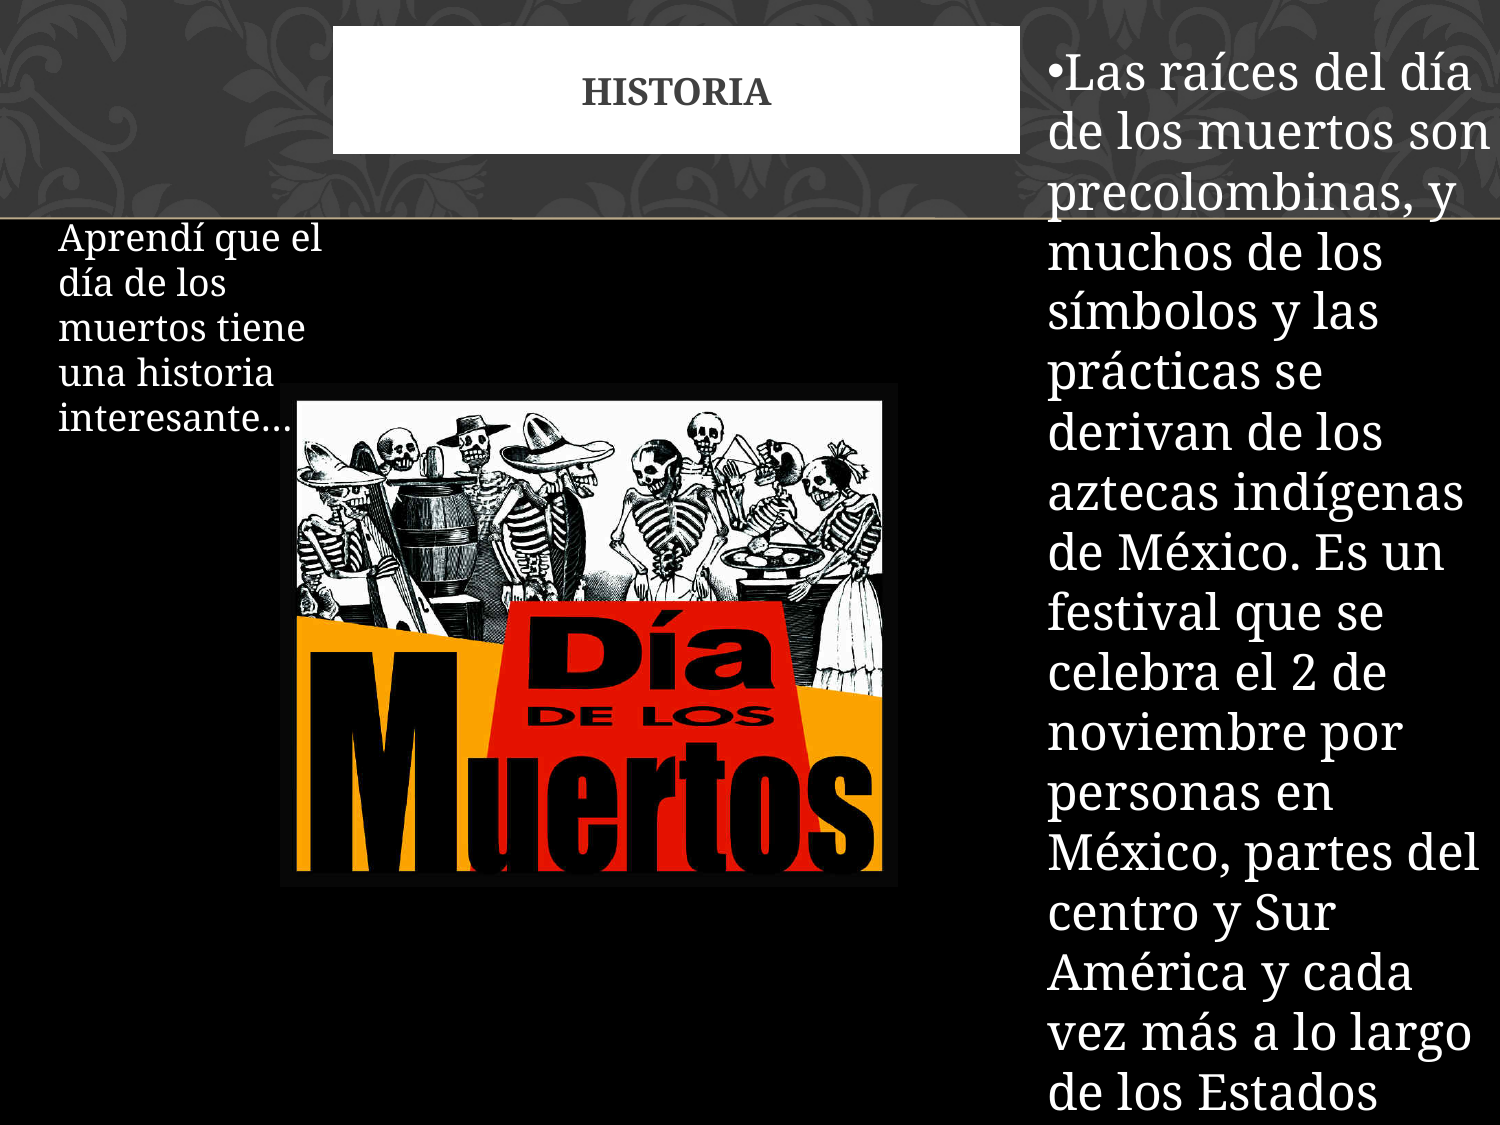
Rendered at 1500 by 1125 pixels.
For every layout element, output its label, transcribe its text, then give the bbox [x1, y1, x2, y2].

text_box Aprendí que el día de los muertos tiene una historia interesante… [43, 206, 391, 492]
text_box Las raíces del día de los muertos son precolombinas, y muchos de los símbolos y las prácticas se derivan de los aztecas indígenas de México. Es un festival que se celebra el 2 de noviembre por personas en México, partes del centro y Sur América y cada vez más a lo largo de los Estados Unidos. Empezo desde 3000 años. [1032, 32, 1500, 1125]
picture [280, 383, 898, 887]
title HistorIA [333, 26, 1020, 154]
